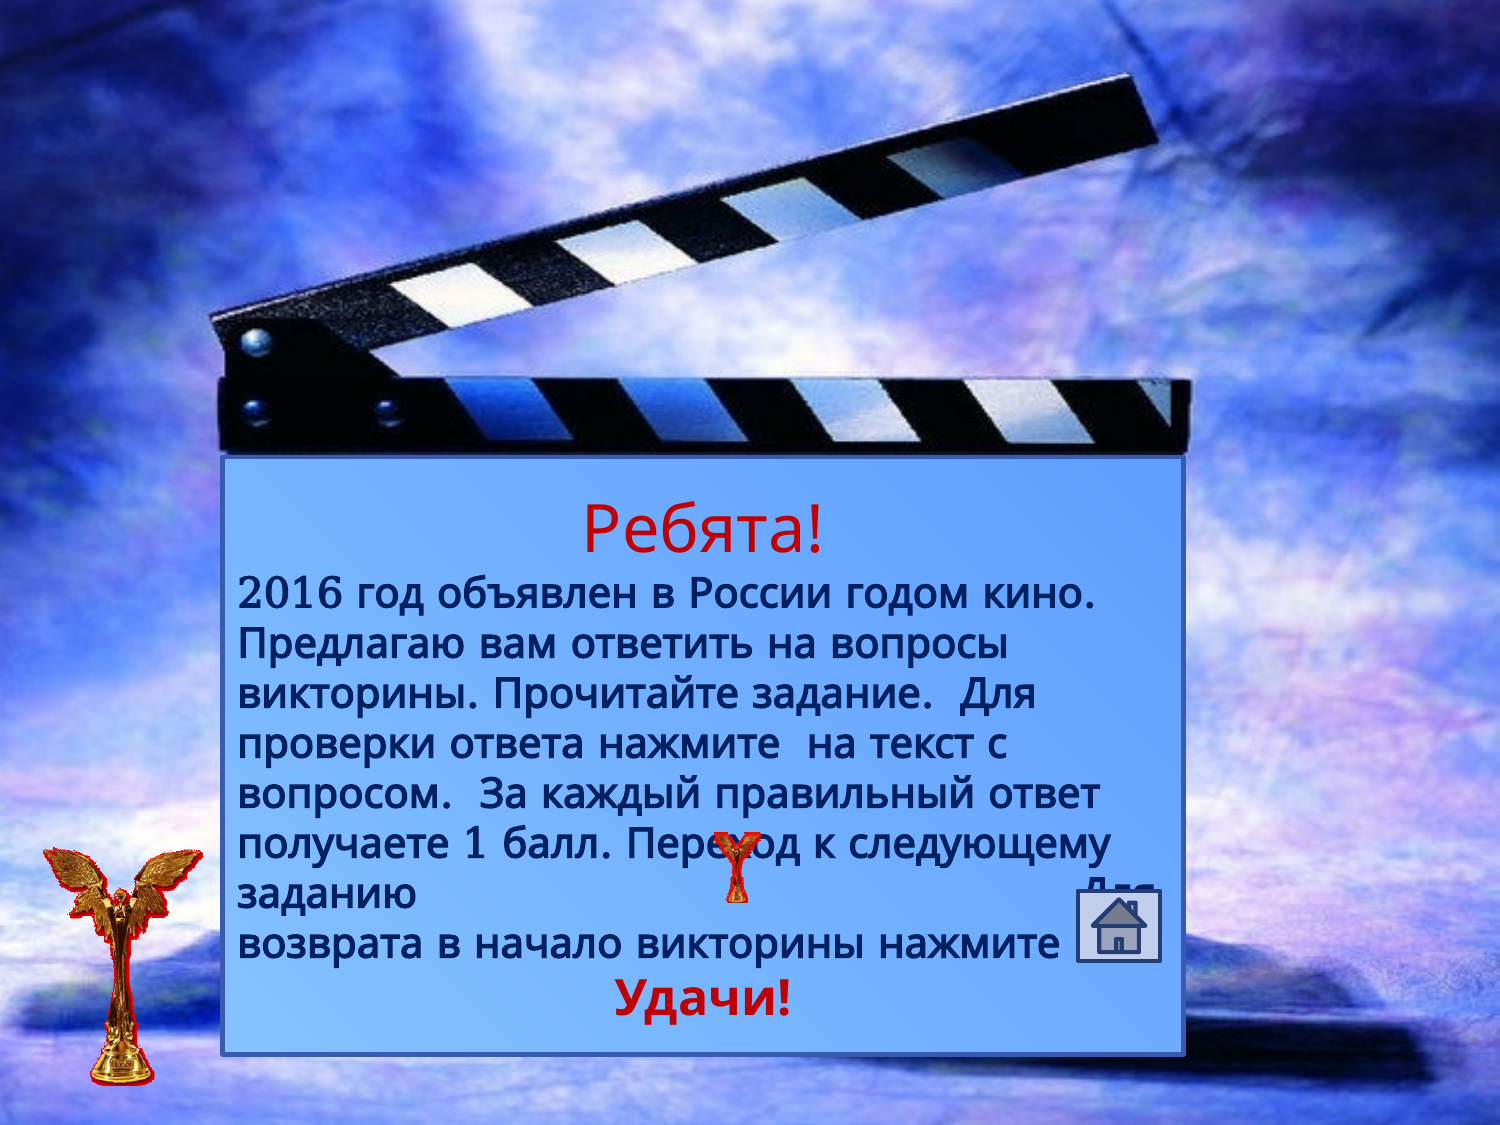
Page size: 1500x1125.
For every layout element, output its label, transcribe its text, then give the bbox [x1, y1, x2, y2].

text_box [1076, 889, 1162, 963]
text_box Ребята! 2016 год объявлен в России годом кино. Предлагаю вам ответить на вопросы викторины. Прочитайте задание. Для проверки ответа нажмите на текст с вопросом. За каждый правильный ответ получаете 1 балл. Переход к следующему заданию Для возврата в начало викторины нажмите Удачи! [220, 455, 1186, 1057]
picture [0, 0, 1500, 1125]
